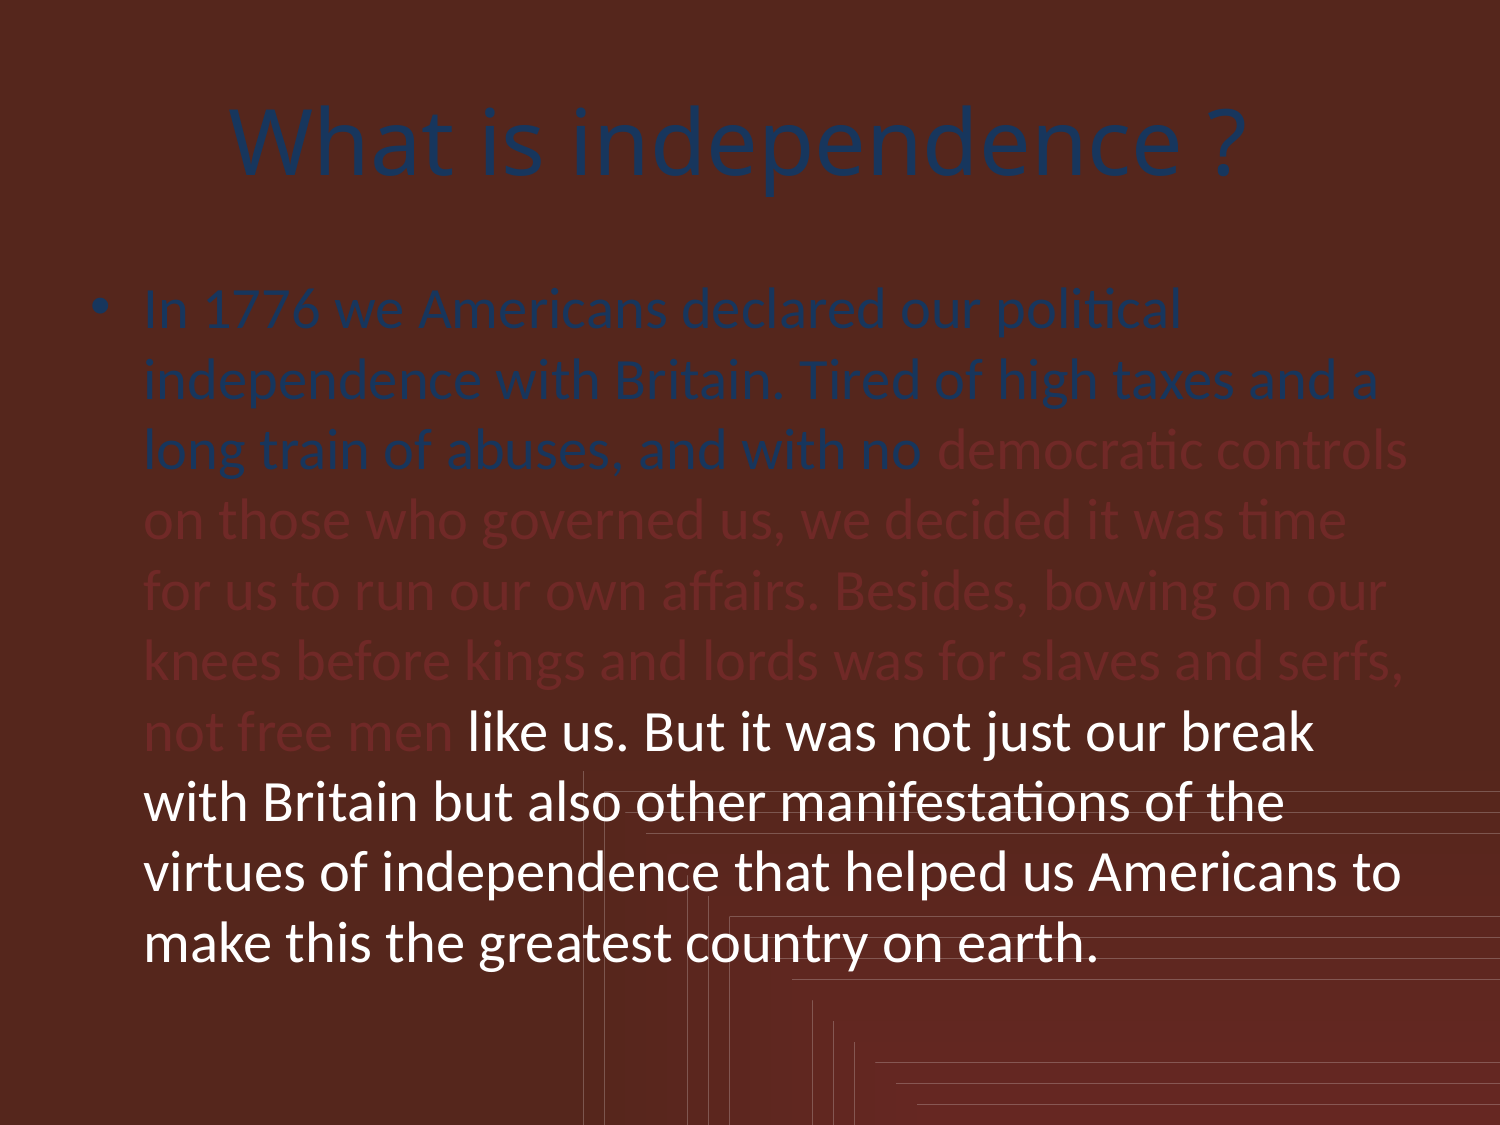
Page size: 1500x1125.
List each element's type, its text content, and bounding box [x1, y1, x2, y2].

title What is independence ? [75, 45, 1425, 233]
list In 1776 we Americans declared our political independence with Britain. Tired of high taxes and a long train of abuses, and with no democratic controls on those who governed us, we decided it was time for us to run our own affairs. Besides, bowing on our knees before kings and lords was for slaves and serfs, not free men like us. But it was not just our break with Britain but also other manifestations of the virtues of independence that helped us Americans to make this the greatest country on earth. [75, 262, 1425, 1005]
